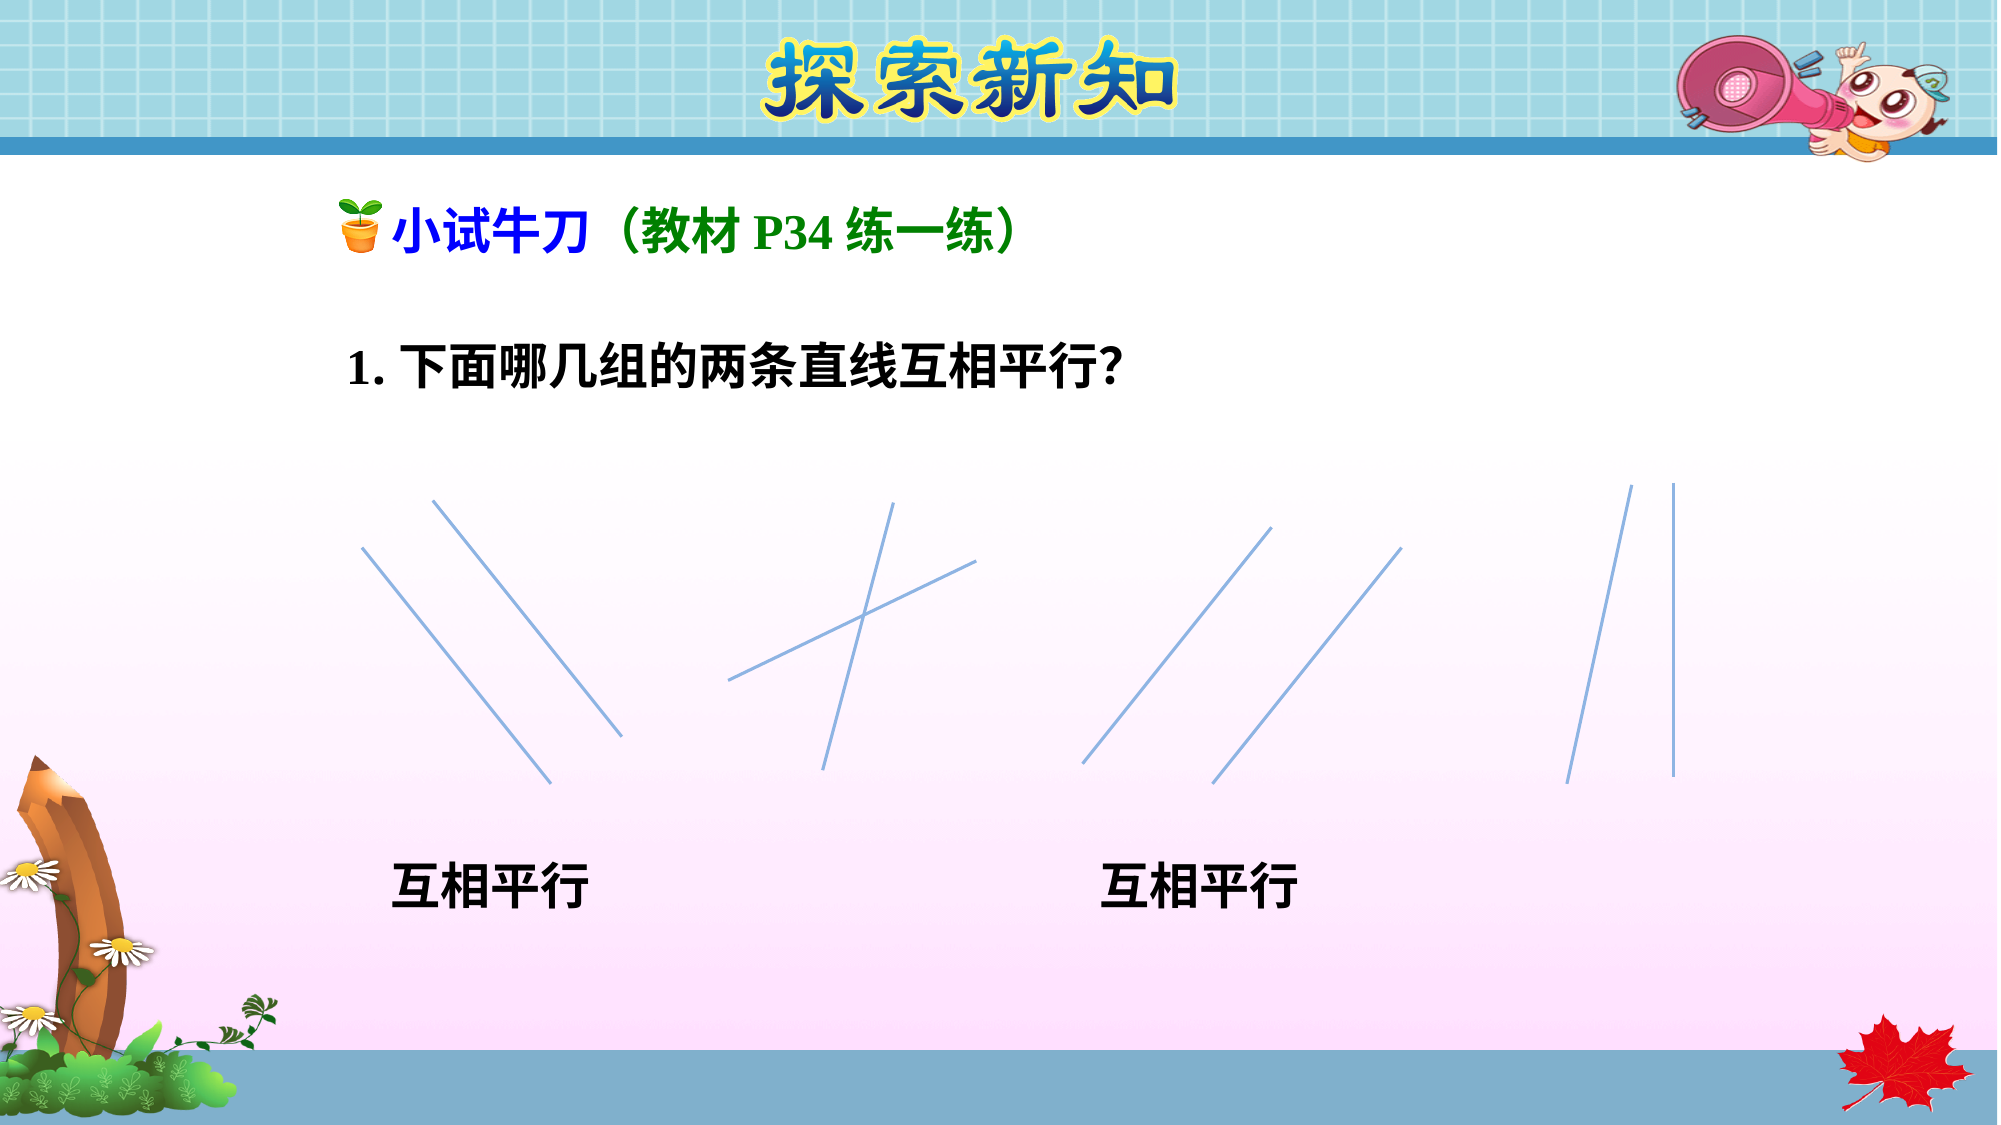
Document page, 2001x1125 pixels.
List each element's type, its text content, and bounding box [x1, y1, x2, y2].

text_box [432, 500, 623, 737]
text_box 1.下面哪几组的两条直线互相平行？ [332, 297, 1164, 403]
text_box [1212, 547, 1402, 785]
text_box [822, 502, 894, 559]
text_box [822, 689, 894, 771]
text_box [1566, 484, 1632, 784]
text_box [361, 547, 552, 785]
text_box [1082, 527, 1272, 764]
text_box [727, 560, 977, 681]
text_box 互相平行 [1084, 817, 1315, 923]
picture [0, 0, 1998, 1125]
text_box 互相平行 [375, 817, 606, 923]
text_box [333, 160, 1119, 268]
